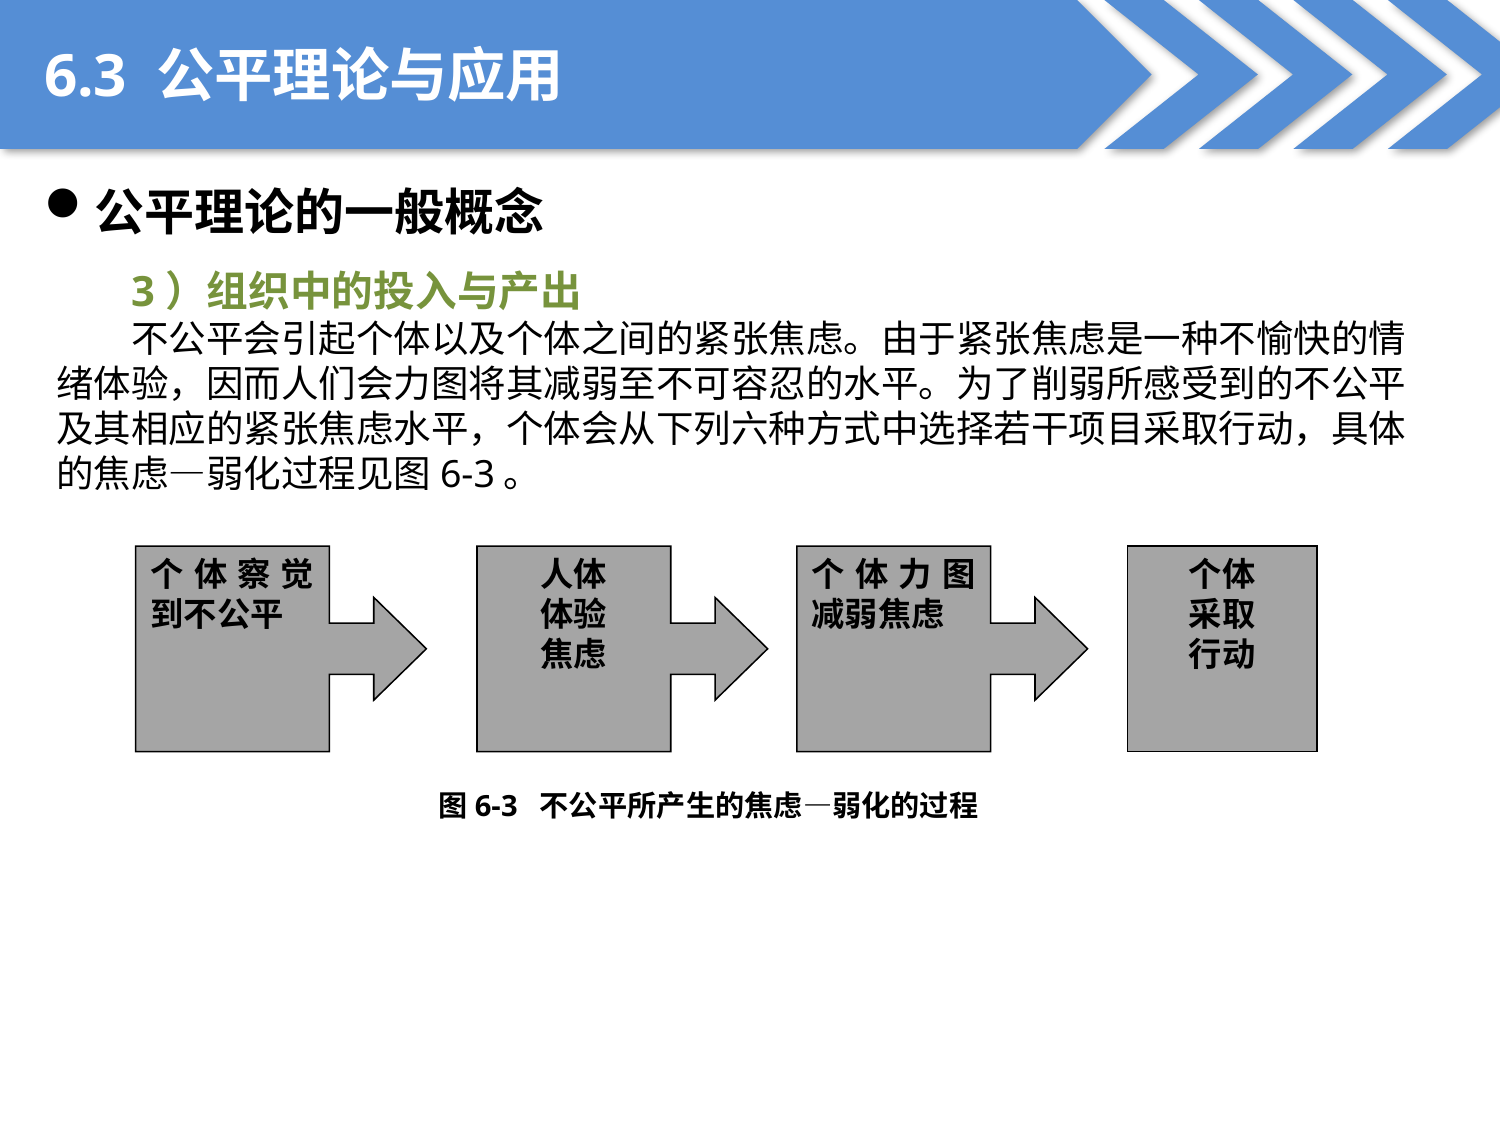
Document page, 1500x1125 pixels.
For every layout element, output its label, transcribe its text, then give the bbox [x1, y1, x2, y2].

text_box 6.3 公平理论与应用 [29, 30, 580, 116]
text_box 图6-3 不公平所产生的焦虑—弱化的过程 [312, 786, 1105, 822]
text_box 公平理论的一般概念 [29, 172, 621, 248]
text_box 3）组织中的投入与产出 不公平会引起个体以及个体之间的紧张焦虑。由于紧张焦虑是一种不愉快的情绪体验，因而人们会力图将其减弱至不可容忍的水平。为了削弱所感受到的不公平及其相应的紧张焦虑水平，个体会从下列六种方式中选择若干项目采取行动，具体的焦虑—弱化过程见图6-3。 [41, 257, 1447, 503]
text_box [135, 545, 1318, 752]
